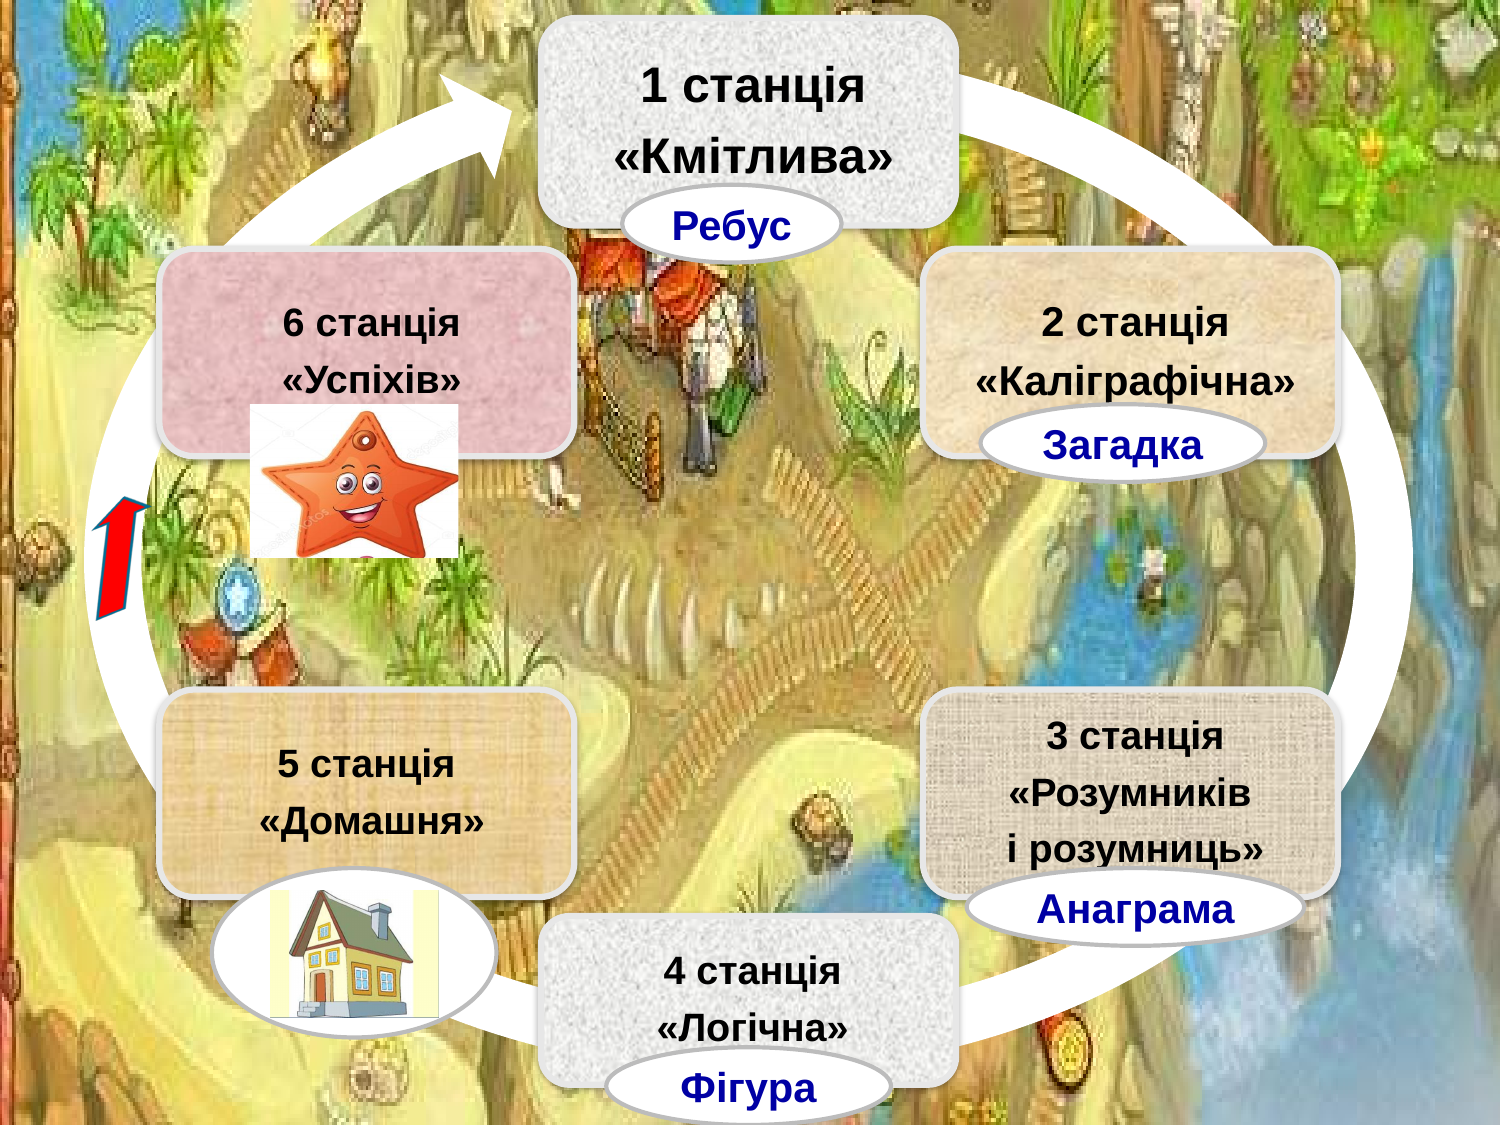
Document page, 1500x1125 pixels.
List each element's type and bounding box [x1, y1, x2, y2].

picture [0, 0, 1500, 1125]
text_box [21, 17, 1476, 1109]
